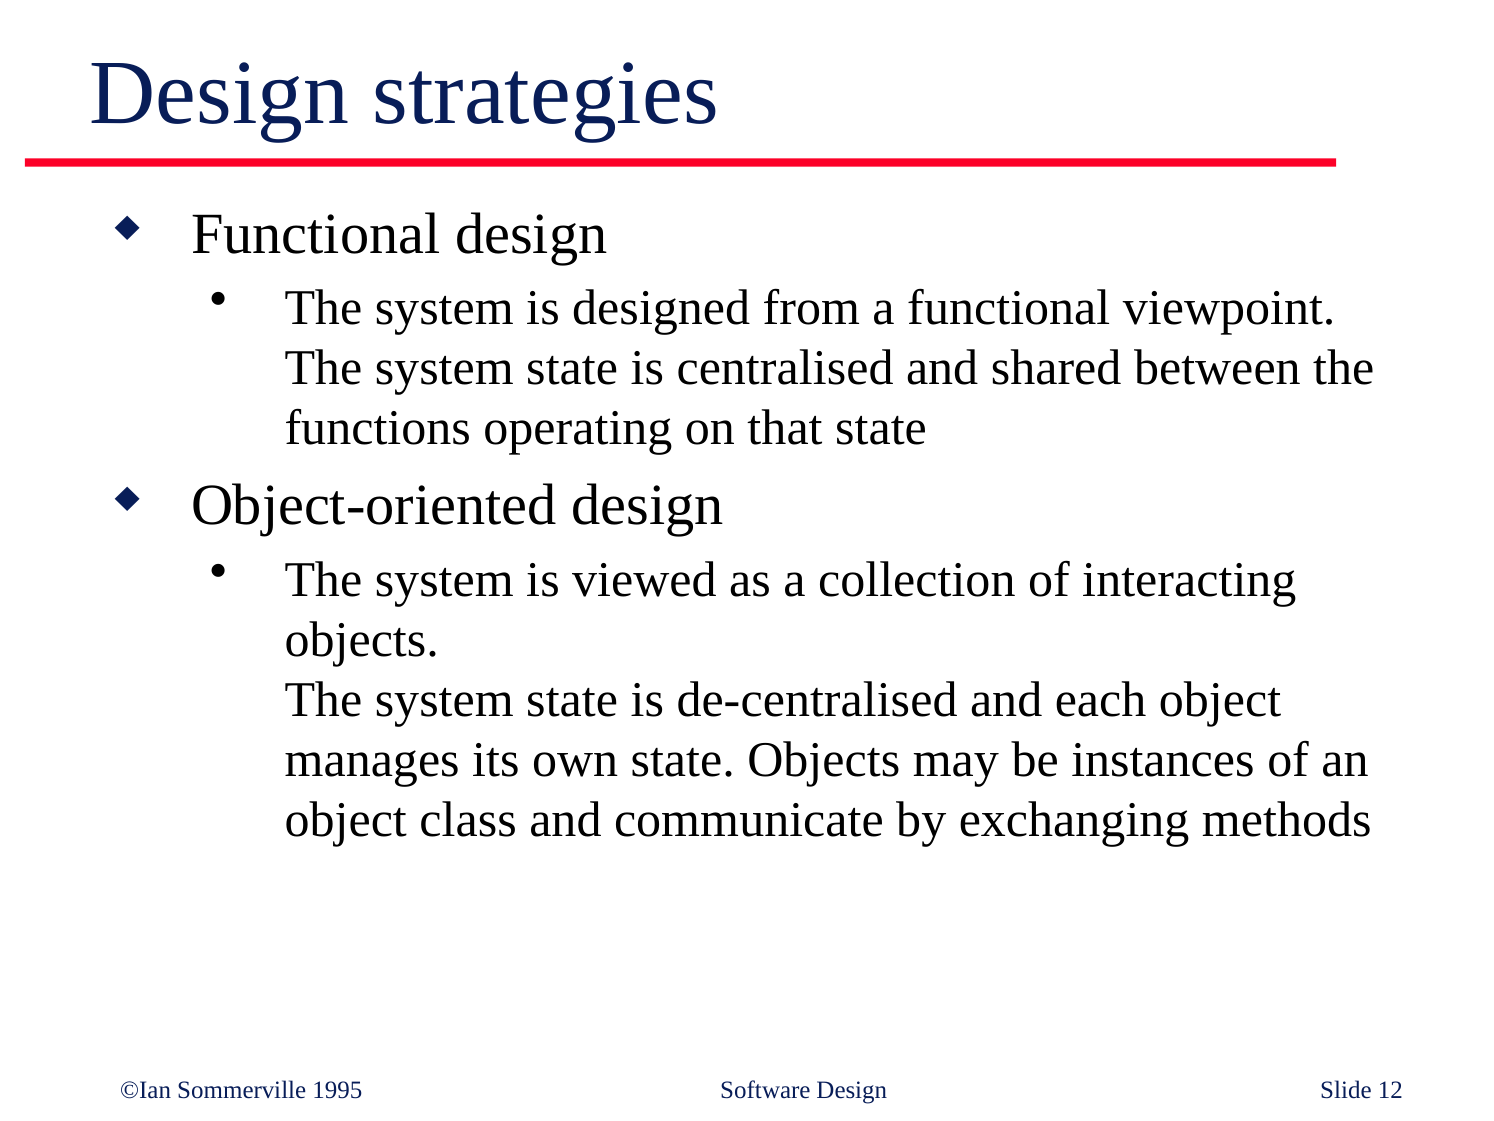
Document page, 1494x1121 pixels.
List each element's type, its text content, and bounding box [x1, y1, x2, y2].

list Functional design The system is designed from a functional viewpoint. The system state is centralised and shared between the functions operating on that state Object-oriented design The system is viewed as a collection of interacting objects. The system state is de-centralised and each object manages its own state. Objects may be instances of an object class and communicate by exchanging methods [99, 187, 1437, 1038]
title Design strategies [75, 37, 1350, 150]
